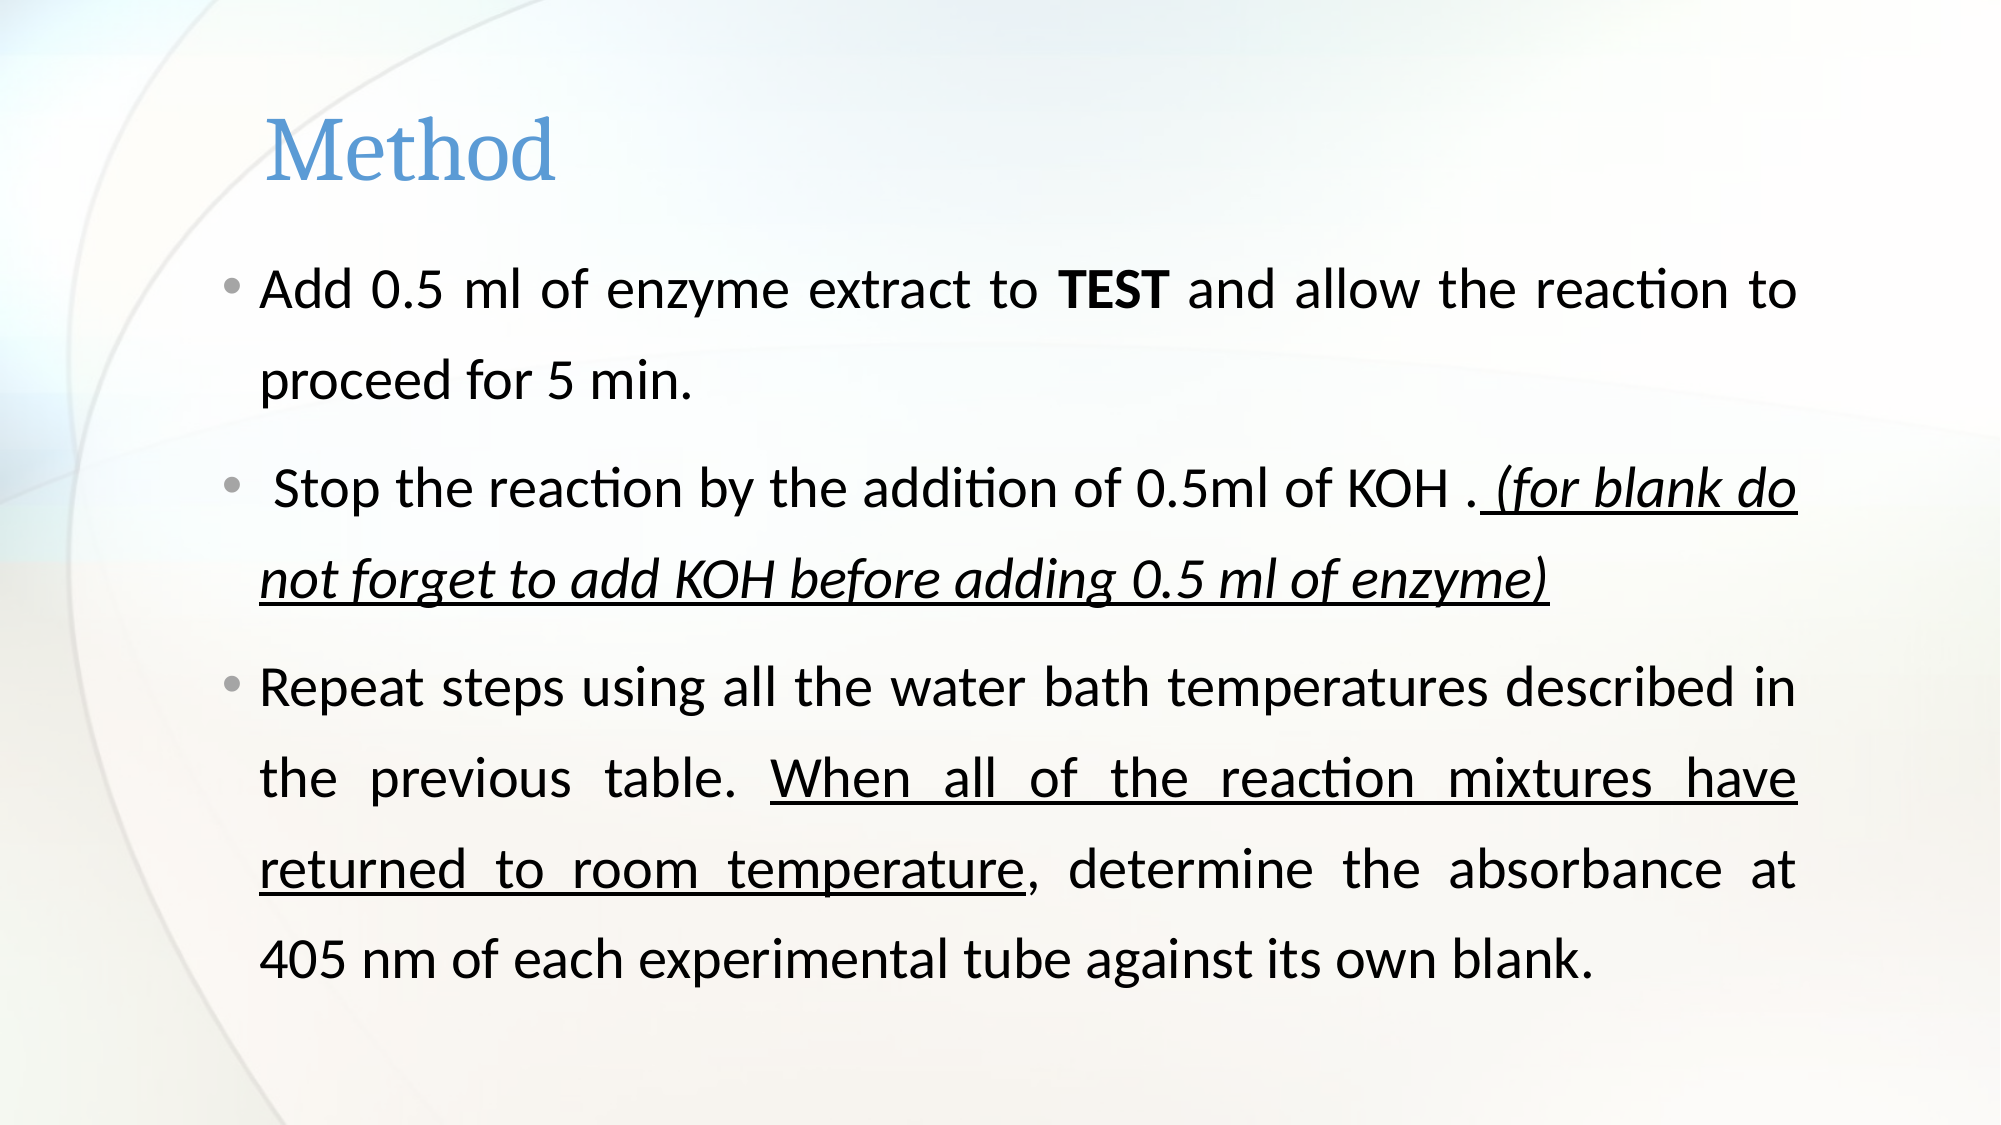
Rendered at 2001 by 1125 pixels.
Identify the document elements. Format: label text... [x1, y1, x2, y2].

title Method [249, 35, 1731, 253]
list Add 0.5 ml of enzyme extract to TEST and allow the reaction to proceed for 5 min. Stop the reaction by the addition of 0.5ml of KOH . (for blank do not forget to add KOH before adding 0.5 ml of enzyme) Repeat steps using all the water bath temperatures described in the previous table. When all of the reaction mixtures have returned to room temperature, determine the absorbance at 405 nm of each experimental tube against its own blank. [206, 222, 1814, 1041]
